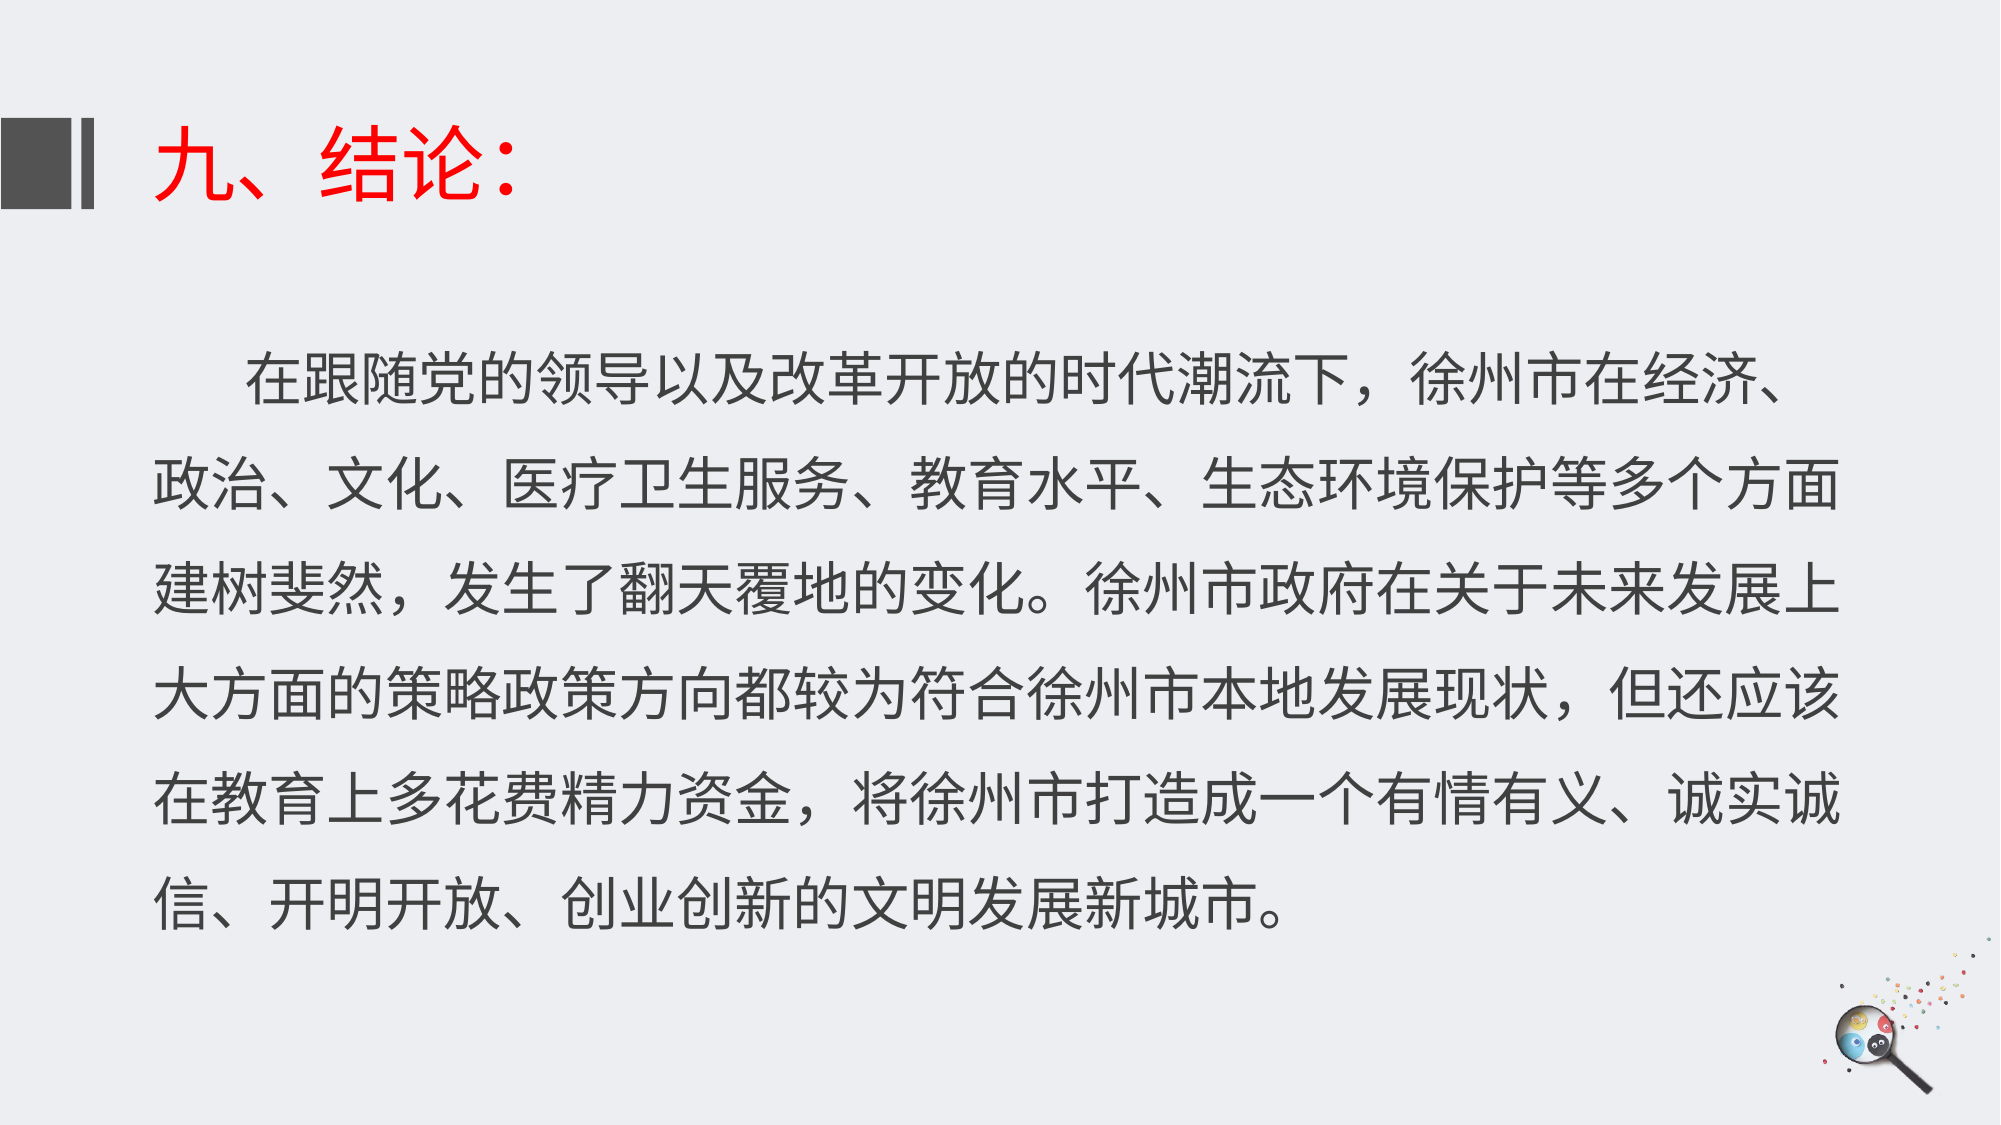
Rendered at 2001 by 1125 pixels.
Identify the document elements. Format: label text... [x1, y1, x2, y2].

title 九、结论： [137, 59, 1863, 278]
picture [1808, 932, 1993, 1103]
list 在跟随党的领导以及改革开放的时代潮流下，徐州市在经济、政治、文化、医疗卫生服务、教育水平、生态环境保护等多个方面建树斐然，发生了翻天覆地的变化。徐州市政府在关于未来发展上大方面的策略政策方向都较为符合徐州市本地发展现状，但还应该在教育上多花费精力资金，将徐州市打造成一个有情有义、诚实诚信、开明开放、创业创新的文明发展新城市。 [137, 299, 1863, 1014]
